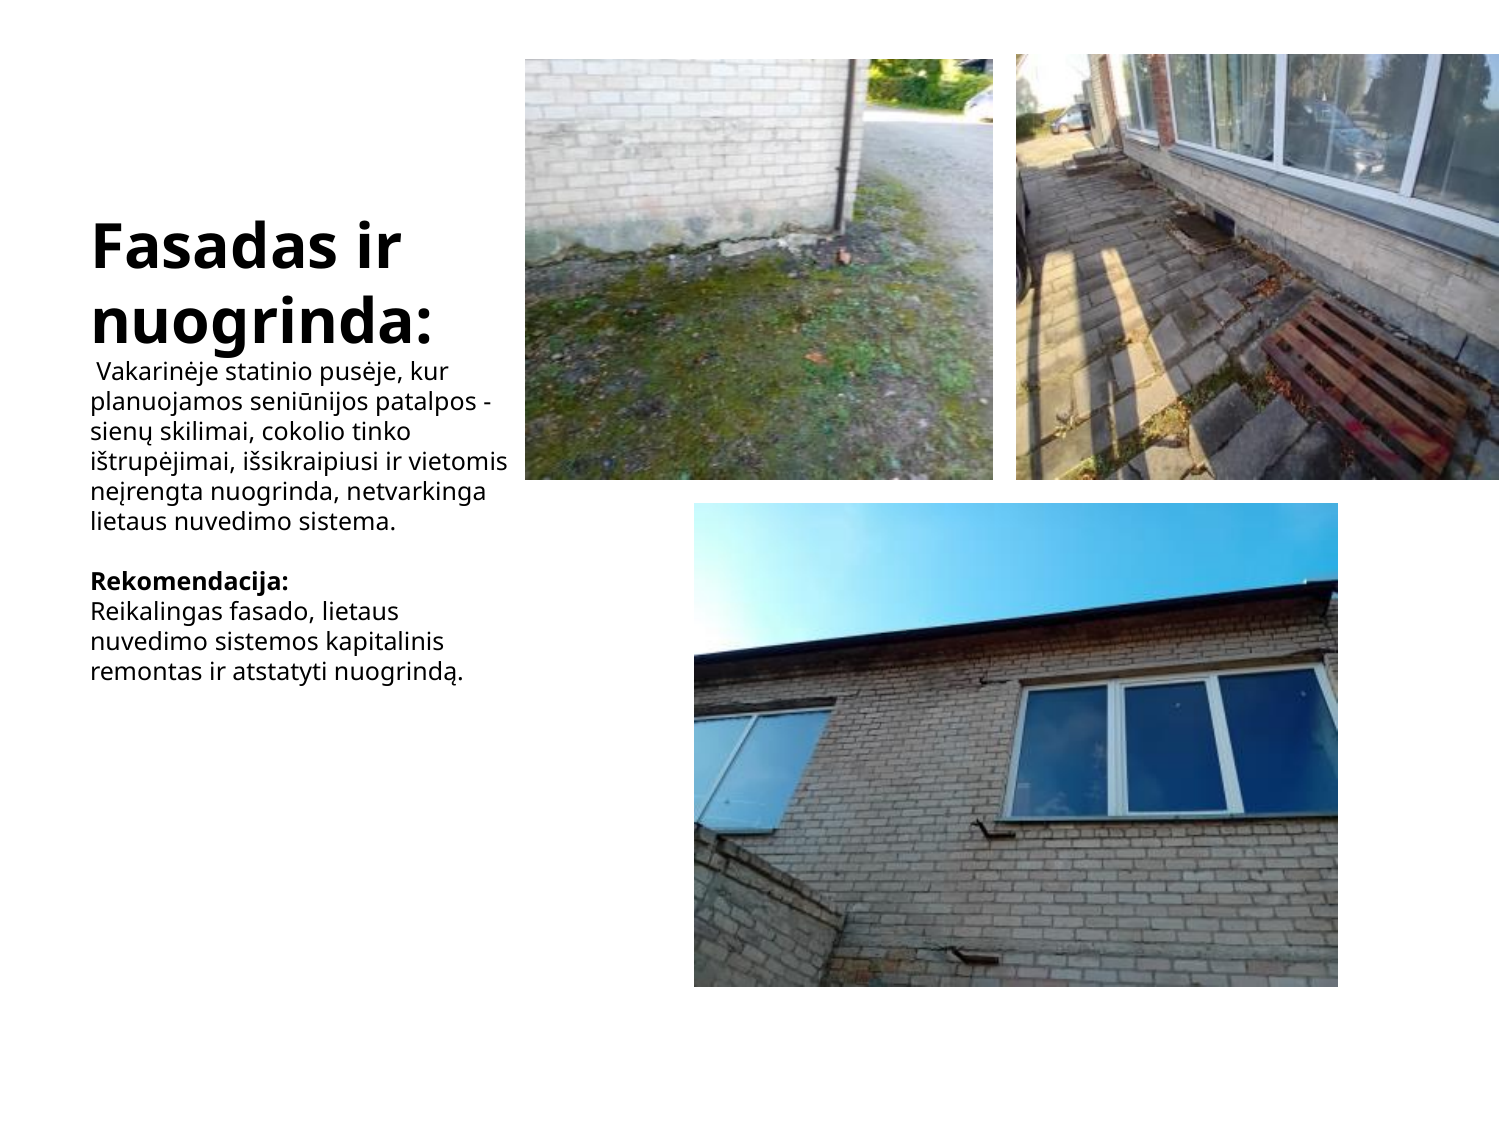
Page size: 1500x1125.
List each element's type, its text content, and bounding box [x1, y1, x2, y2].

picture [693, 503, 1339, 987]
picture [1015, 54, 1499, 481]
picture [525, 59, 993, 480]
title Fasadas ir nuogrinda: Vakarinėje statinio pusėje, kur planuojamos seniūnijos patalpos - sienų skilimai, cokolio tinko ištrupėjimai, išsikraipiusi ir vietomis neįrengta nuogrinda, netvarkinga lietaus nuvedimo sistema. Rekomendacija: Reikalingas fasado, lietaus nuvedimo sistemos kapitalinis remontas ir atstatyti nuogrindą. [75, 45, 526, 846]
